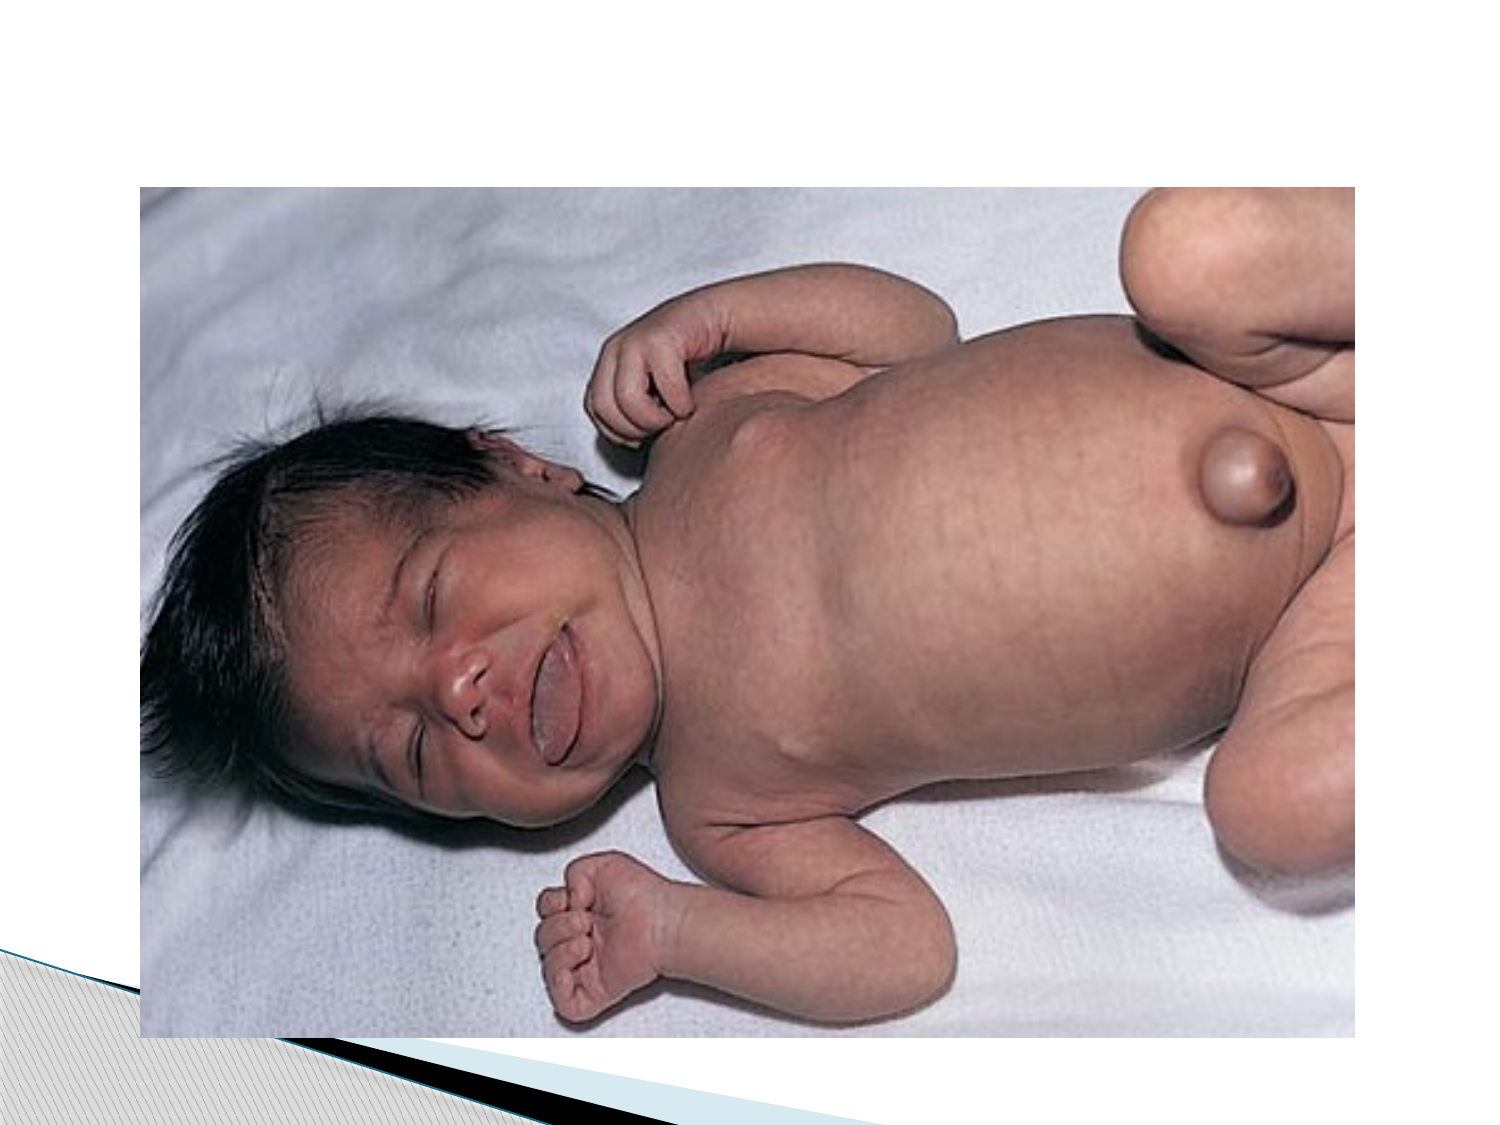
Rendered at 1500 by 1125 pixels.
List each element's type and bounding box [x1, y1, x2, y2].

list [139, 187, 1356, 1038]
